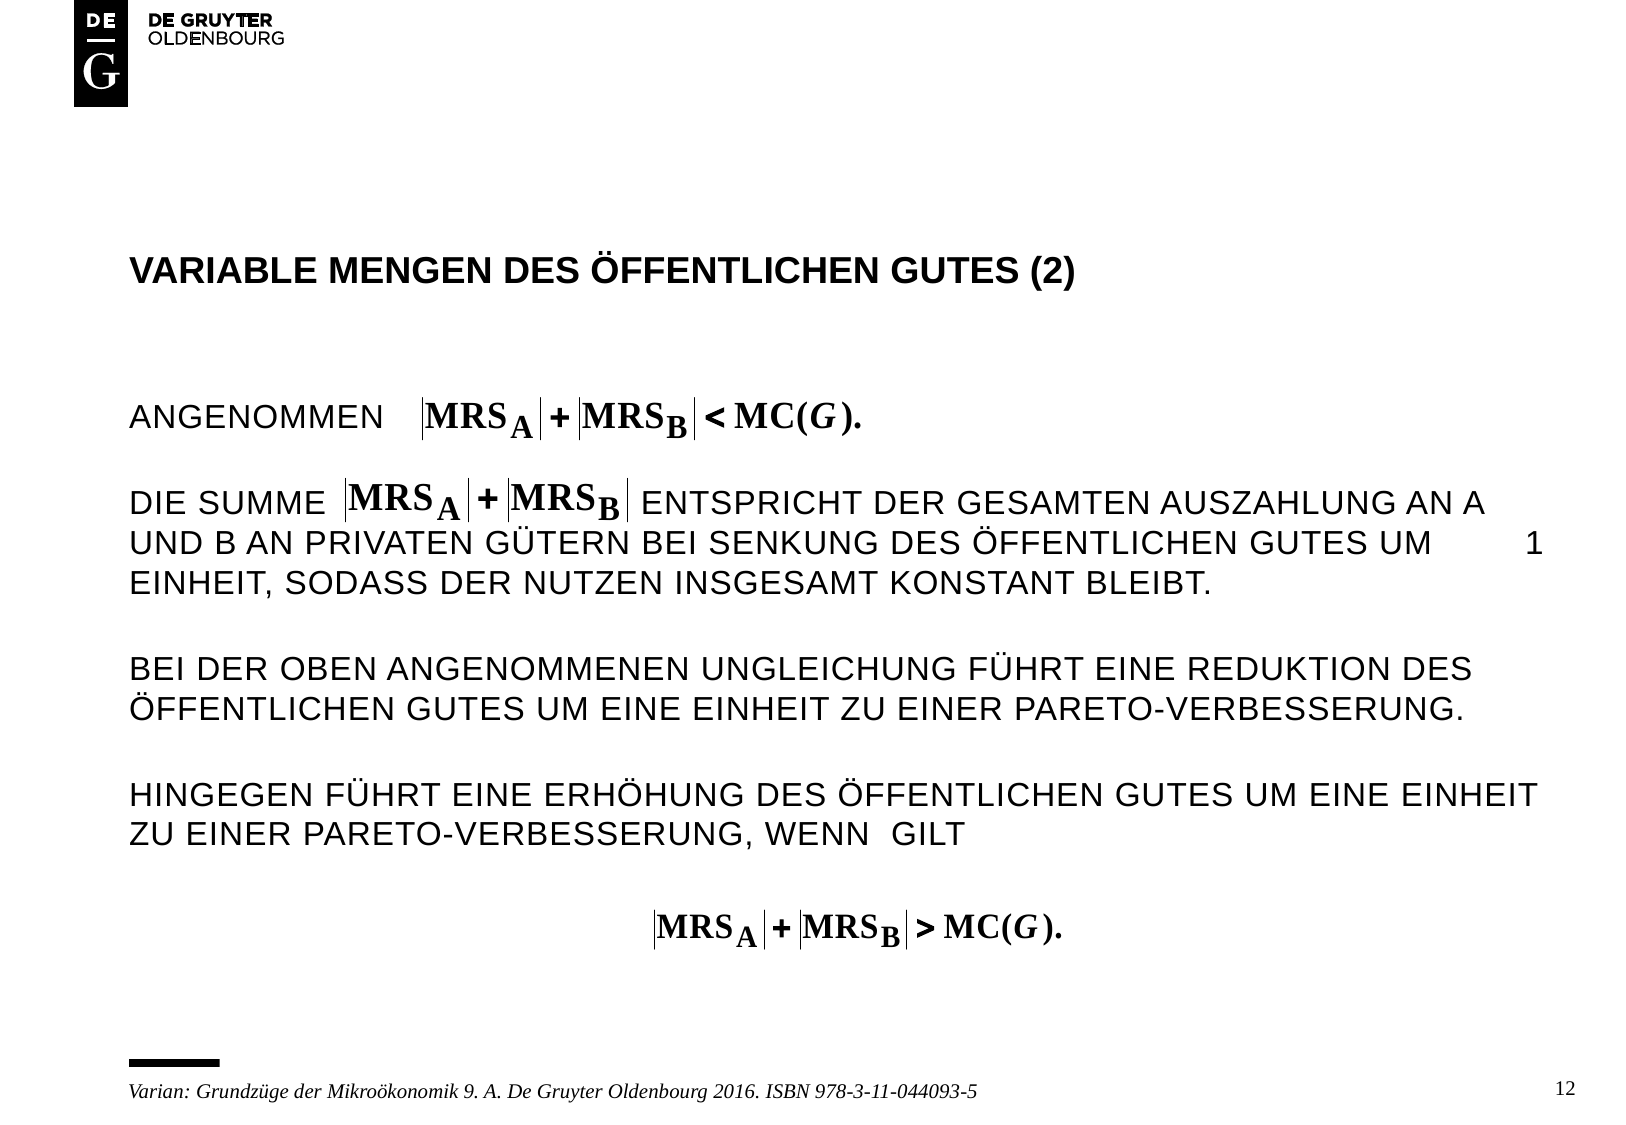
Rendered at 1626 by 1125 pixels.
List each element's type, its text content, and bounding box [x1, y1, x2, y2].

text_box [651, 907, 1063, 952]
list Angenommen Die summe entspricht der gesamten auszahlung an a und B an privaten gütern bei senkung des öffentlichen Gutes um 1 Einheit, sodass der nutzen insgesamt konstant bleibt. Bei der oben angenommenen ungleichung führt eine reduktion des öffentlichen gutes um eine einheit zu einer Pareto-Verbesserung. Hingegen führt eine erhöhung des öffentlichen gutes um eine einheit zu einer pareto-verbesserung, Wenn gilt [129, 355, 1556, 1018]
slide_number 12 [1554, 1074, 1614, 1104]
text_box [342, 475, 631, 525]
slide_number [128, 1077, 1539, 1108]
title VARIABLE MENGEN DES ÖFFENTLICHEN GUTES (2) [129, 245, 1556, 328]
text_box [419, 394, 863, 443]
